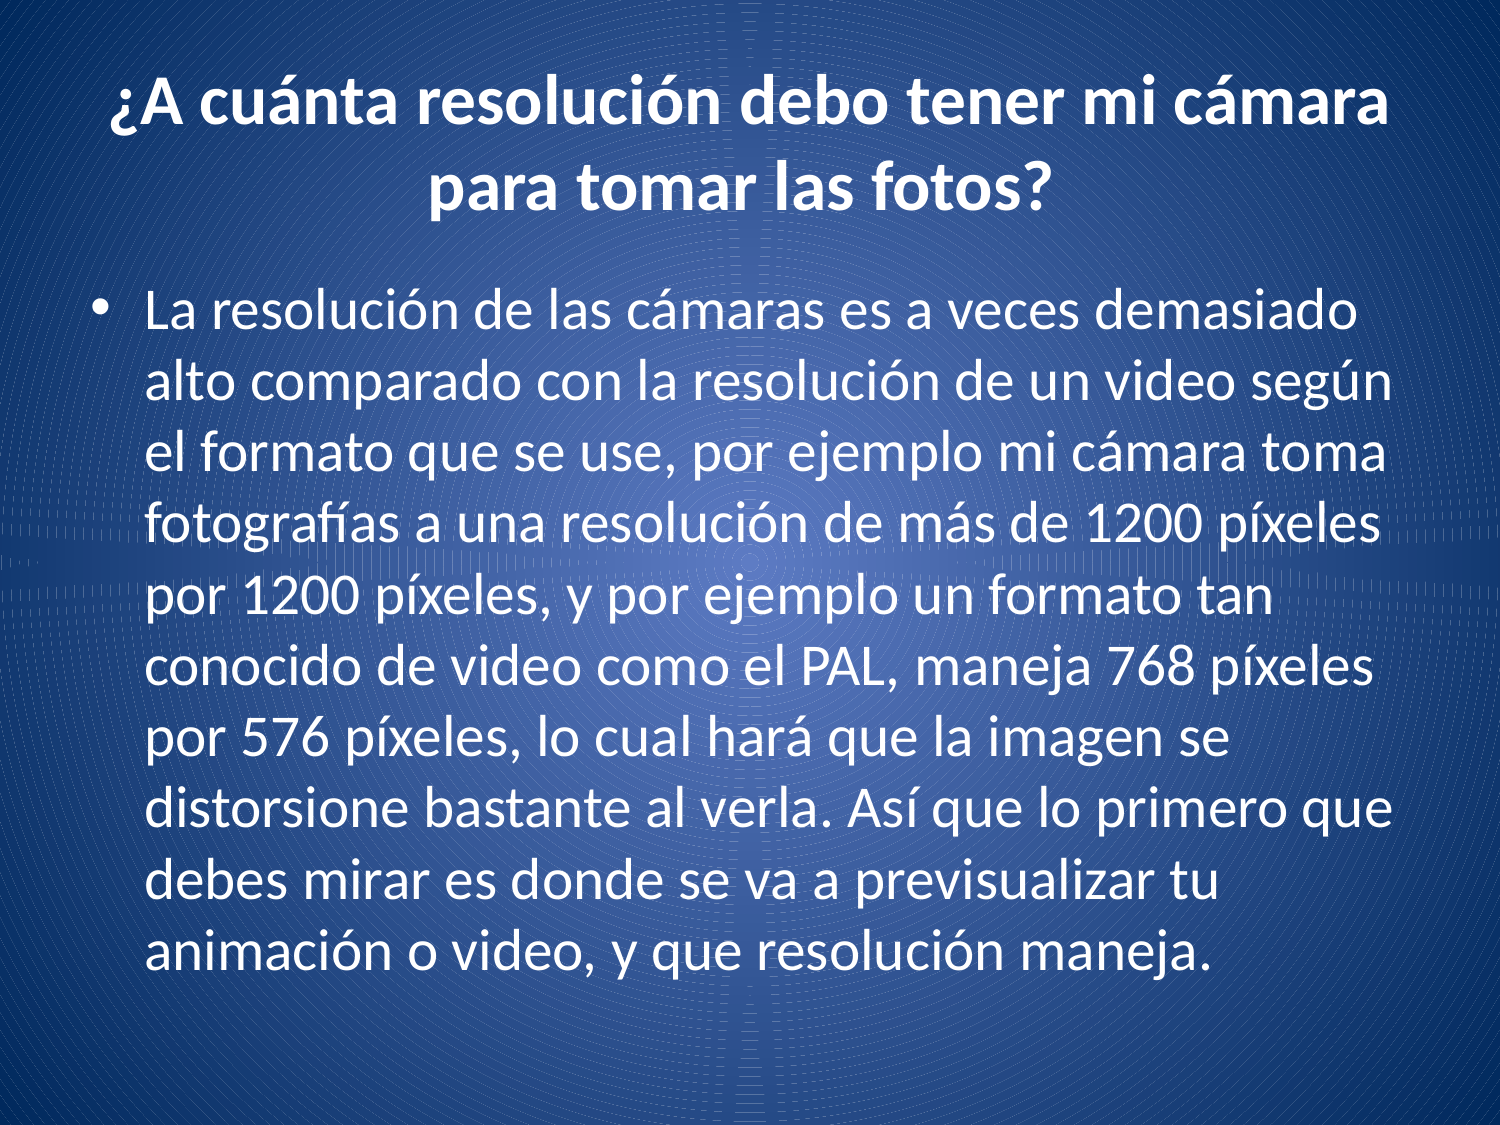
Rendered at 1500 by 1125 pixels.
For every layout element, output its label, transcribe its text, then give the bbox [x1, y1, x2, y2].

title ¿A cuánta resolución debo tener mi cámara para tomar las fotos? [75, 45, 1425, 233]
list La resolución de las cámaras es a veces demasiado alto comparado con la resolución de un video según el formato que se use, por ejemplo mi cámara toma fotografías a una resolución de más de 1200 píxeles por 1200 píxeles, y por ejemplo un formato tan conocido de video como el PAL, maneja 768 píxeles por 576 píxeles, lo cual hará que la imagen se distorsione bastante al verla. Así que lo primero que debes mirar es donde se va a previsualizar tu animación o video, y que resolución maneja. [75, 262, 1425, 1005]
